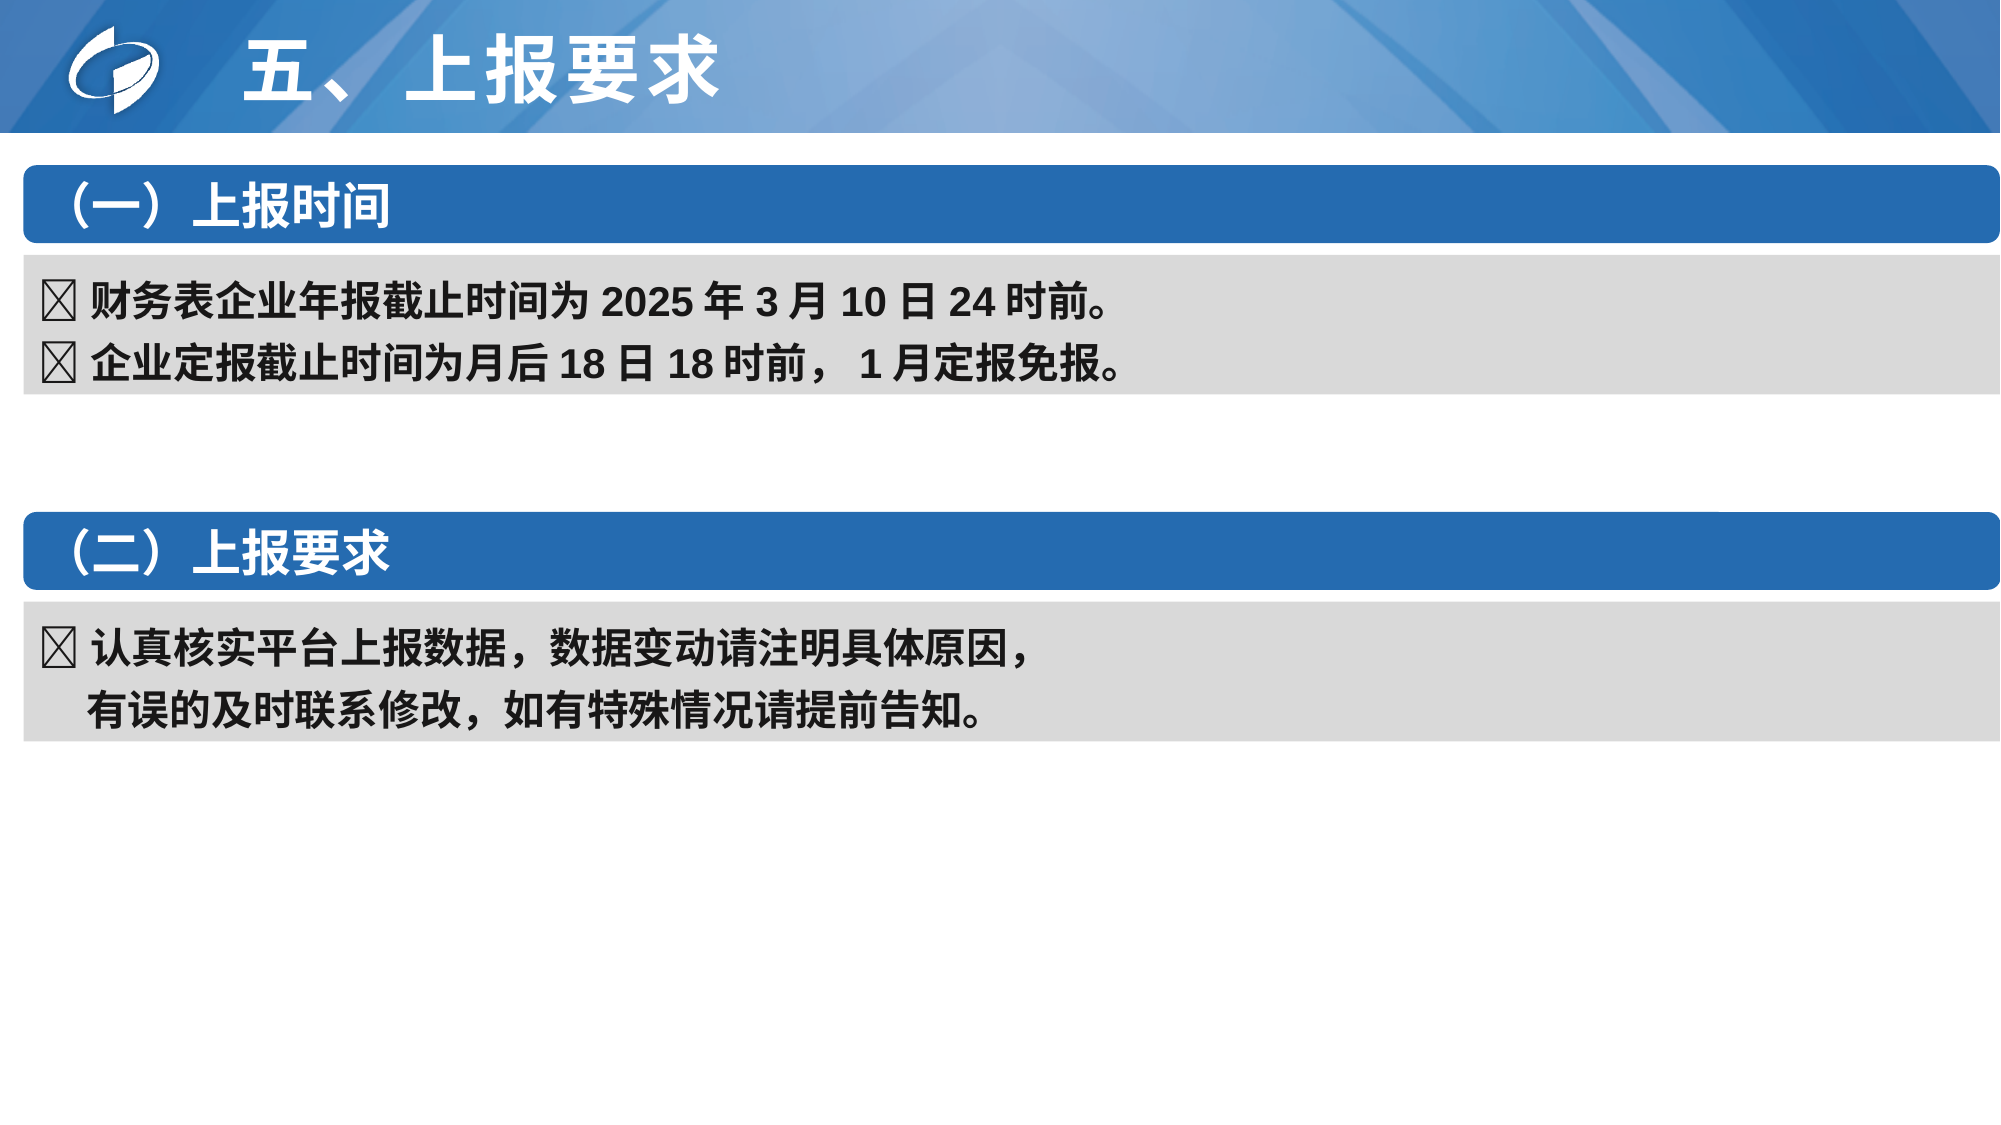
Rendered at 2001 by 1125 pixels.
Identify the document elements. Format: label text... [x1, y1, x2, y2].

text_box 财务表企业年报截止时间为2025年3月10日24时前。 企业定报截止时间为月后18日18时前，1月定报免报。 [23, 254, 2000, 395]
text_box 认真核实平台上报数据，数据变动请注明具体原因， 有误的及时联系修改，如有特殊情况请提前告知。 [23, 601, 2000, 742]
text_box （一）上报时间 [22, 164, 2000, 245]
text_box （二）上报要求 [22, 510, 2000, 591]
title 五、上报要求 [225, 24, 1954, 122]
picture [0, 0, 2000, 133]
